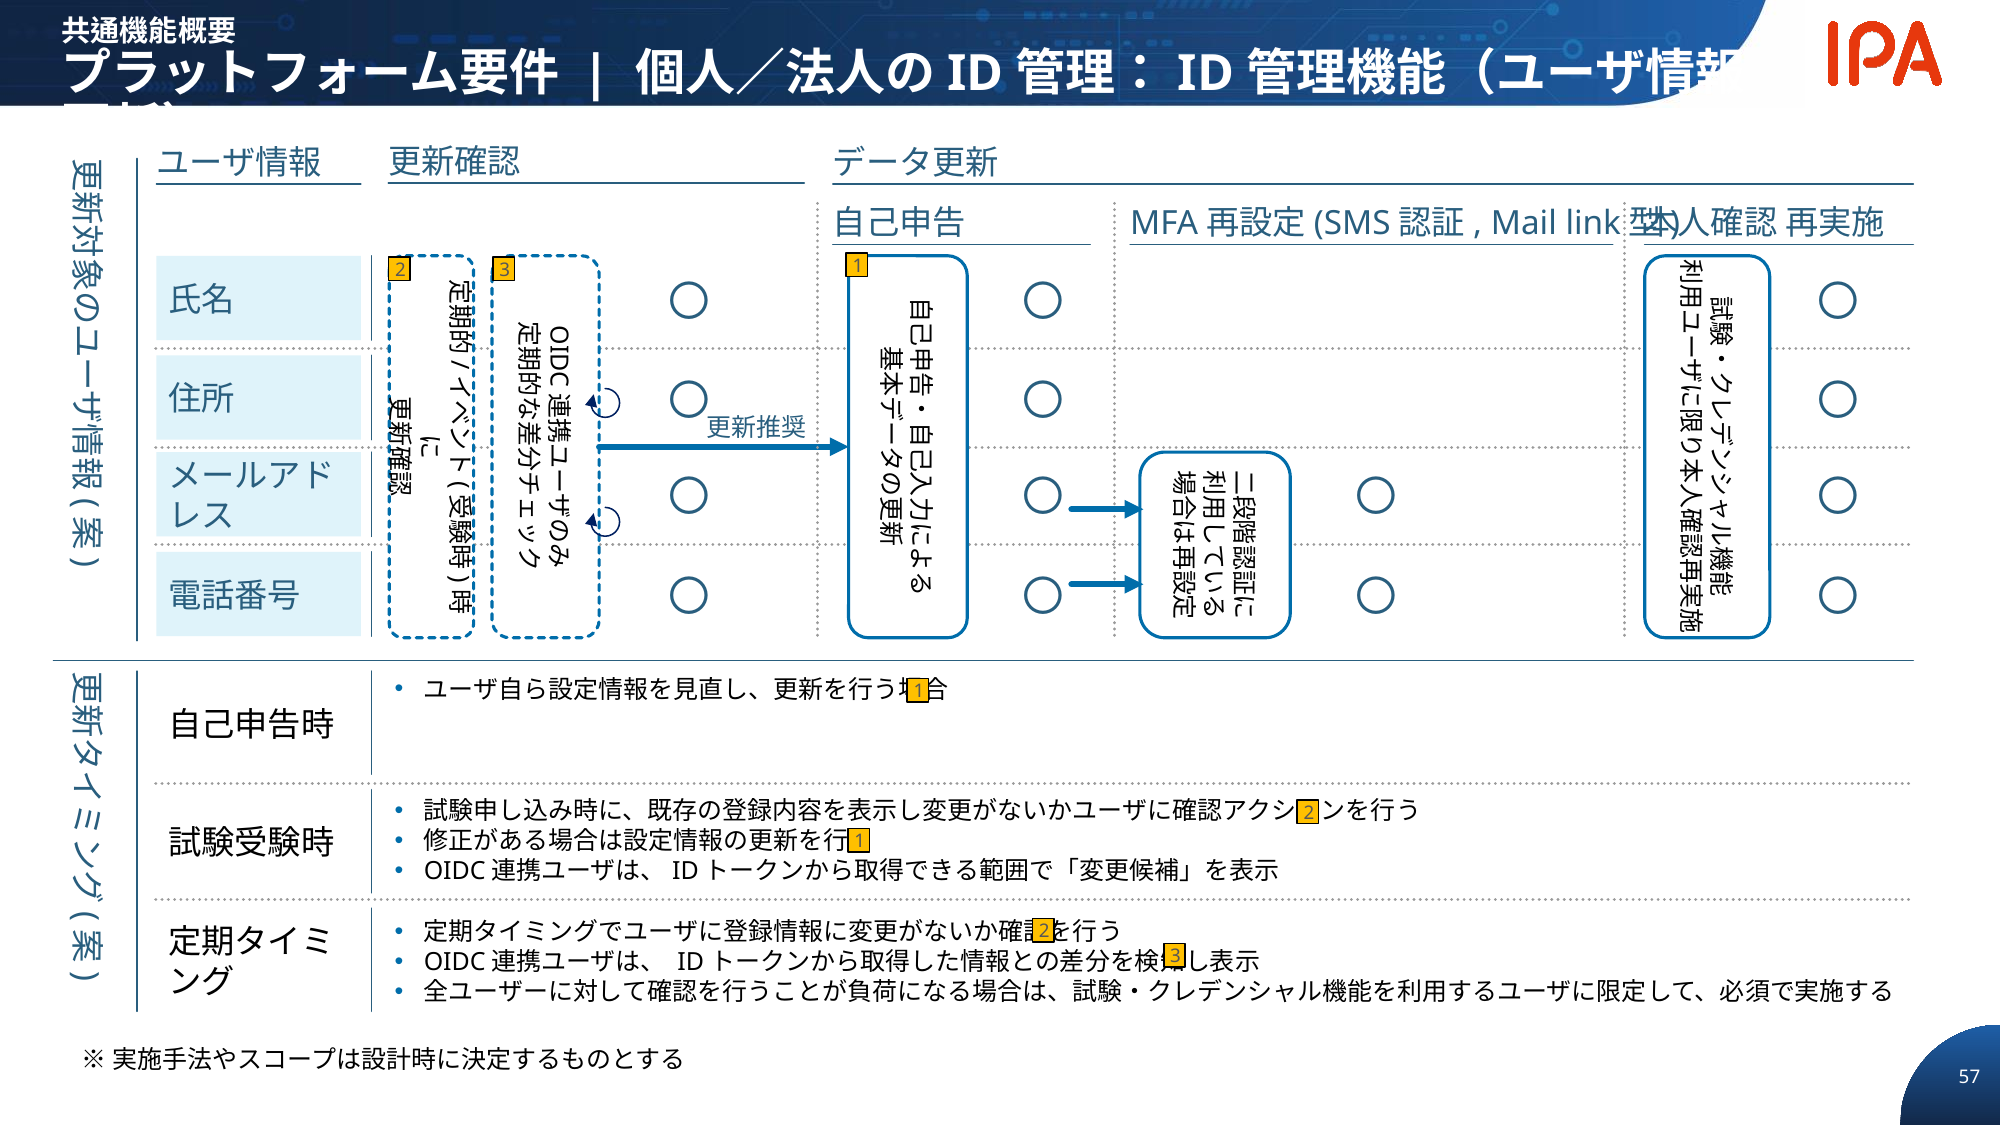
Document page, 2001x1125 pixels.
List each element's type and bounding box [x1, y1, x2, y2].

text_box [379, 907, 1914, 1017]
text_box [379, 787, 1914, 897]
text_box [1129, 203, 1613, 245]
text_box [68, 158, 126, 639]
picture [0, 0, 1805, 108]
text_box [156, 670, 372, 775]
text_box [156, 355, 361, 440]
text_box [156, 452, 361, 537]
text_box [653, 550, 749, 640]
text_box [66, 1035, 726, 1098]
text_box [156, 789, 372, 893]
text_box [1802, 255, 1914, 345]
text_box [653, 255, 749, 345]
text_box [832, 203, 1091, 245]
text_box [68, 671, 126, 1012]
text_box [156, 255, 361, 341]
text_box [995, 255, 1091, 345]
text_box [1340, 550, 1436, 640]
text_box [61, 16, 1794, 92]
text_box [156, 143, 362, 185]
text_box [1644, 203, 1914, 245]
text_box [387, 141, 805, 184]
text_box [156, 551, 361, 637]
text_box [379, 665, 1914, 775]
text_box [1802, 450, 1914, 540]
text_box [155, 203, 1914, 640]
text_box [832, 142, 1914, 185]
text_box [1802, 550, 1914, 640]
text_box [1802, 354, 1914, 444]
picture [1828, 21, 1942, 86]
text_box [156, 907, 372, 1012]
